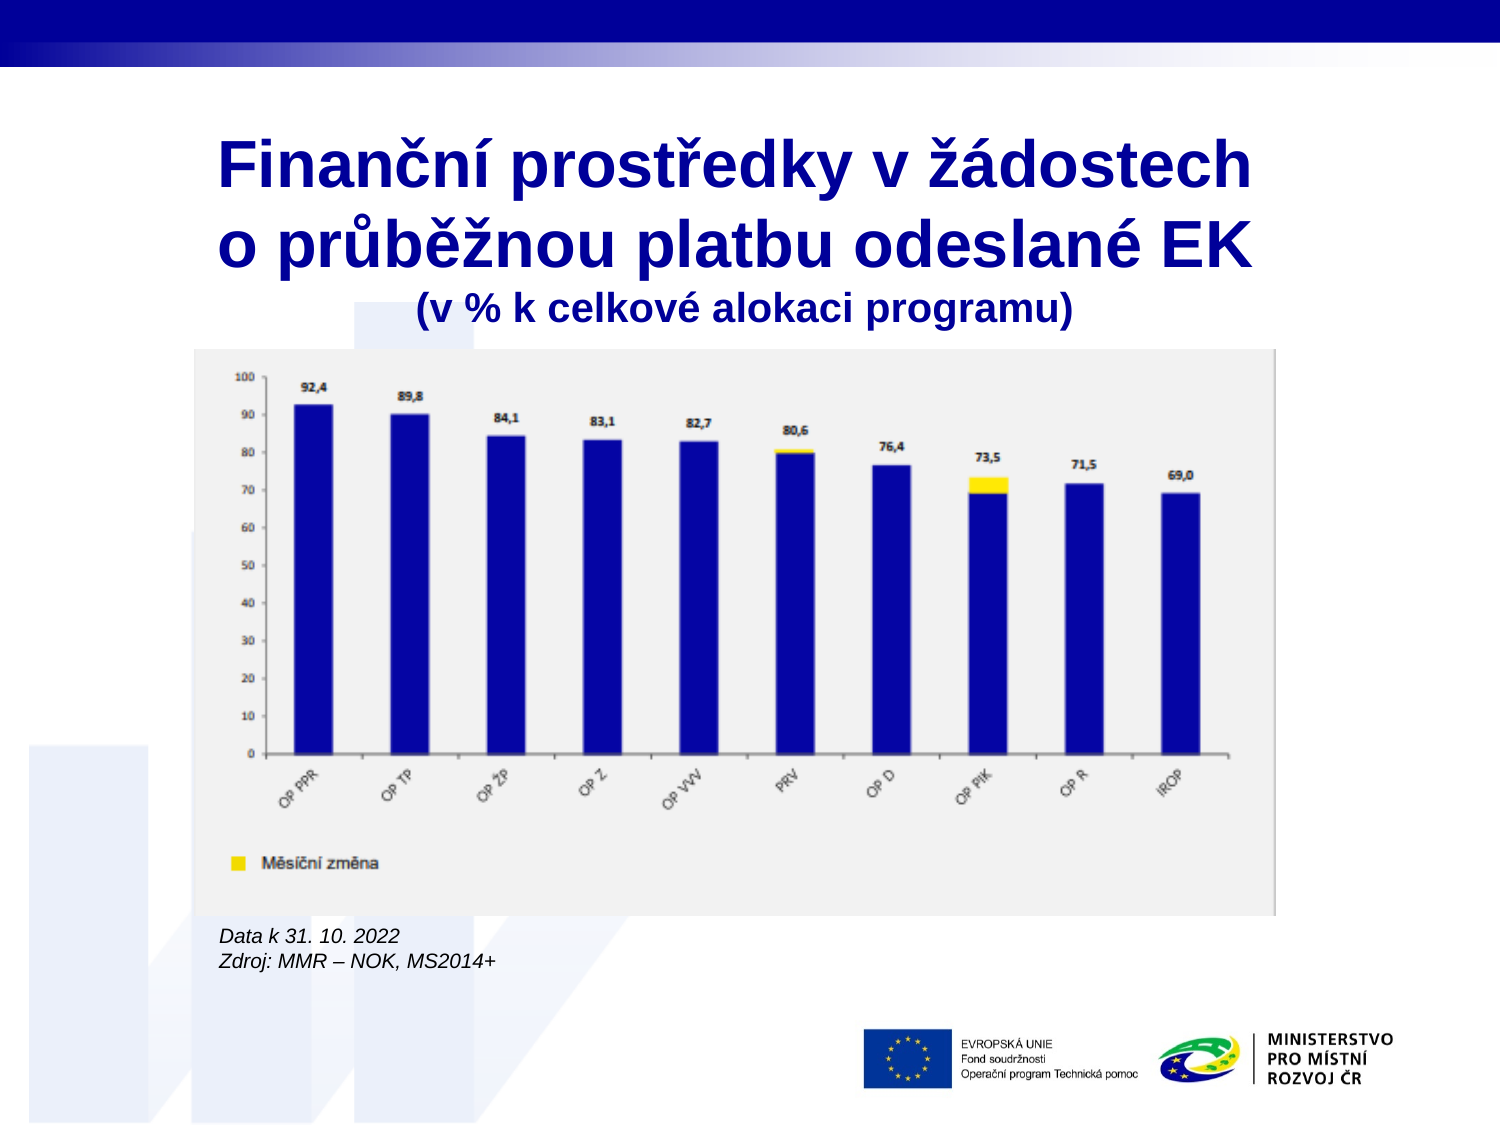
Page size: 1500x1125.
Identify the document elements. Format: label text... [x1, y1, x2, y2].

picture [29, 302, 1412, 1125]
title Finanční prostředky v žádostech o průběžnou platbu odeslané EK (v % k celkové alokaci programu) [64, 113, 1425, 197]
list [194, 349, 1277, 916]
text_box Data k 31. 10. 2022 Zdroj: MMR – NOK, MS2014+ [204, 925, 511, 981]
